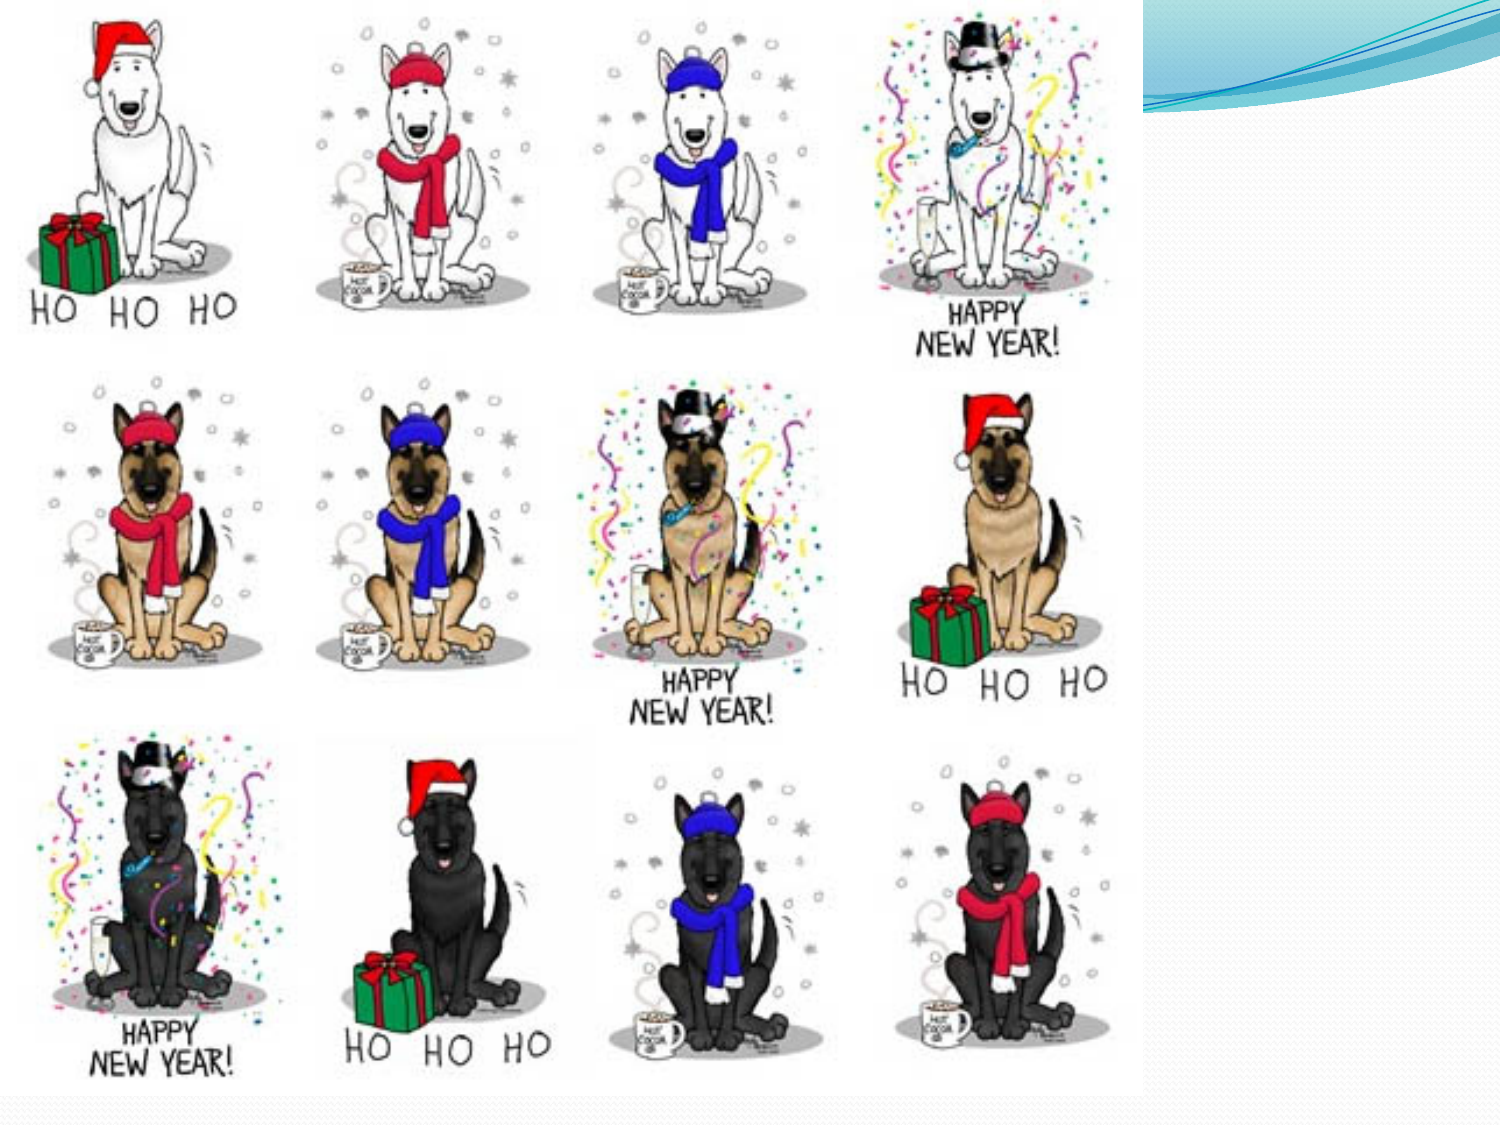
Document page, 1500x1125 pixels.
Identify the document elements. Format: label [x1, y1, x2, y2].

picture [0, 0, 1143, 1096]
